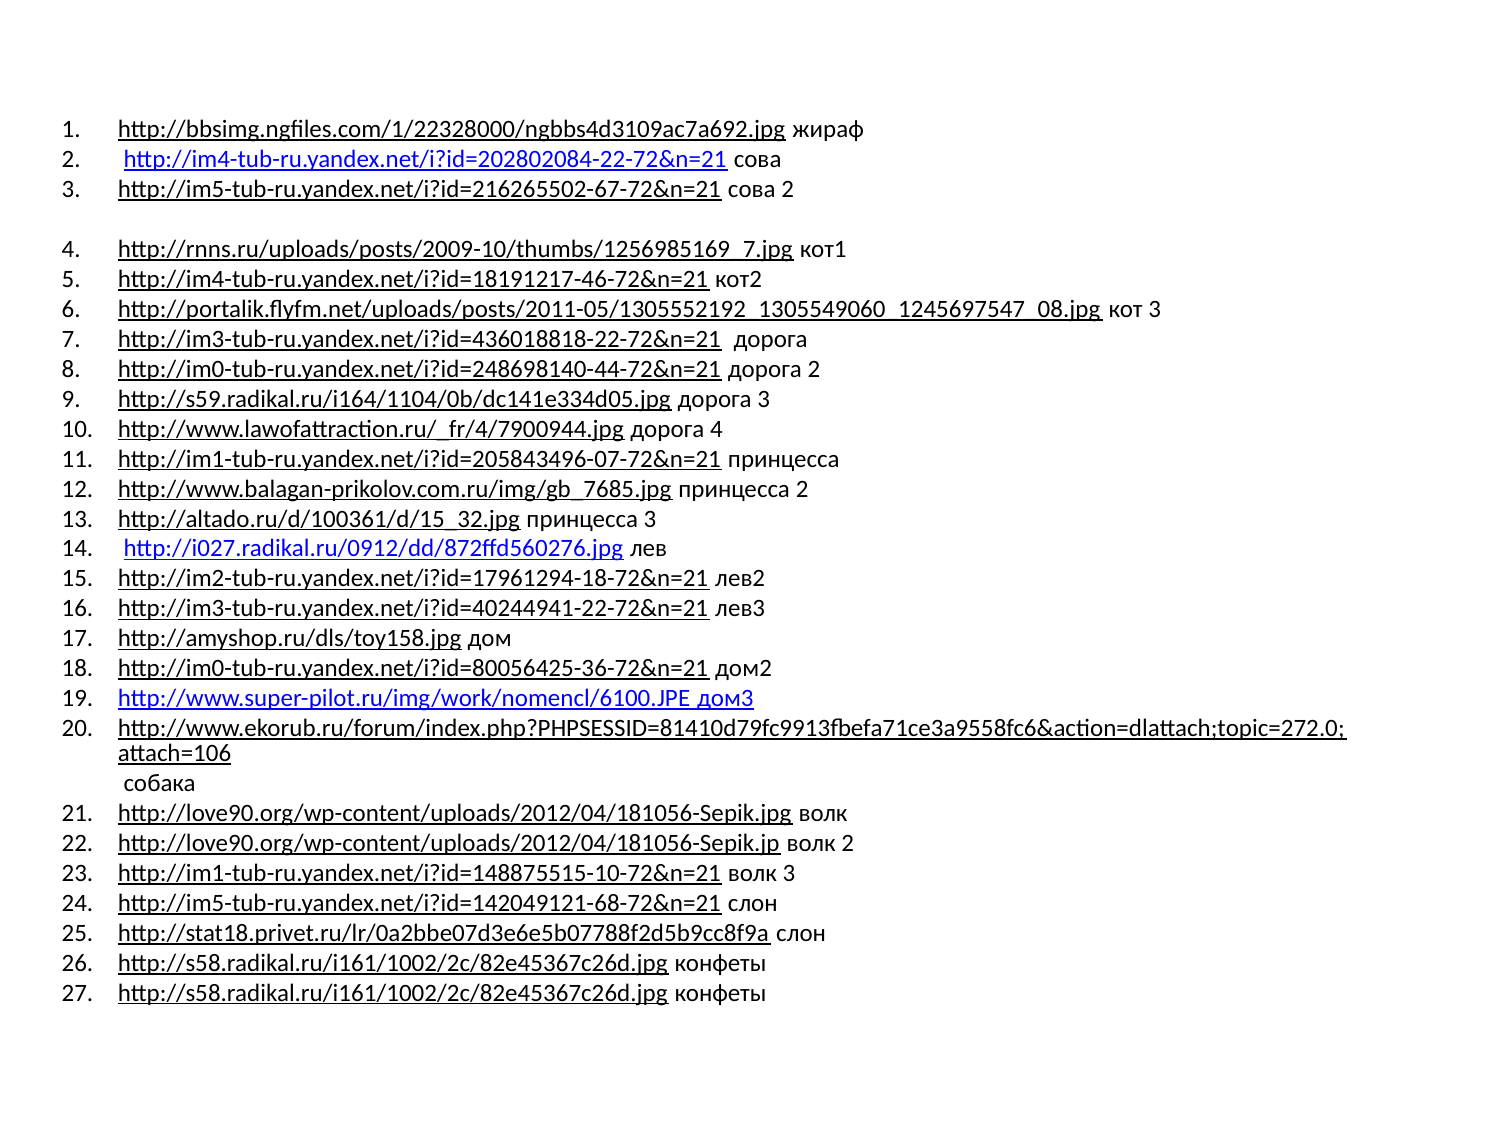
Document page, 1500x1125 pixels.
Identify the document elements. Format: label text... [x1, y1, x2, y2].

text_box http://bbsimg.ngfiles.com/1/22328000/ngbbs4d3109ac7a692.jpg жираф http://im4-tub-ru.yandex.net/i?id=202802084-22-72&n=21 сова http://im5-tub-ru.yandex.net/i?id=216265502-67-72&n=21 сова 2 http://rnns.ru/uploads/posts/2009-10/thumbs/1256985169_7.jpg кот1 http://im4-tub-ru.yandex.net/i?id=18191217-46-72&n=21 кот2 http://portalik.flyfm.net/uploads/posts/2011-05/1305552192_1305549060_1245697547_08.jpg кот 3 http://im3-tub-ru.yandex.net/i?id=436018818-22-72&n=21 дорога http://im0-tub-ru.yandex.net/i?id=248698140-44-72&n=21 дорога 2 http://s59.radikal.ru/i164/1104/0b/dc141e334d05.jpg дорога 3 http://www.lawofattraction.ru/_fr/4/7900944.jpg дорога 4 http://im1-tub-ru.yandex.net/i?id=205843496-07-72&n=21 принцесса http://www.balagan-prikolov.com.ru/img/gb_7685.jpg принцесса 2 http://altado.ru/d/100361/d/15_32.jpg принцесса 3 http://i027.radikal.ru/0912/dd/872ffd560276.jpg лев http://im2-tub-ru.yandex.net/i?id=17961294-18-72&n=21 лев2 http://im3-tub-ru.yandex.net/i?id=40244941-22-72&n=21 лев3 http://amyshop.ru/dls/toy158.jpg дом http://im0-tub-ru.yandex.net/i?id=80056425-36-72&n=21 дом2 http://www.super-pilot.ru/img/work/nomencl/6100.JPE дом3 http://www.ekorub.ru/forum/index.php?PHPSESSID=81410d79fc9913fbefa71ce3a9558fc6&action=dlattach;topic=272.0;attach=106 собака http://love90.org/wp-content/uploads/2012/04/181056-Sepik.jpg волк http://love90.org/wp-content/uploads/2012/04/181056-Sepik.jp волк 2 http://im1-tub-ru.yandex.net/i?id=148875515-10-72&n=21 волк 3 http://im5-tub-ru.yandex.net/i?id=142049121-68-72&n=21 слон http://stat18.privet.ru/lr/0a2bbe07d3e6e5b07788f2d5b9cc8f9a слон http://s58.radikal.ru/i161/1002/2c/82e45367c26d.jpg конфеты http://s58.radikal.ru/i161/1002/2c/82e45367c26d.jpg конфеты [46, 105, 1372, 1125]
